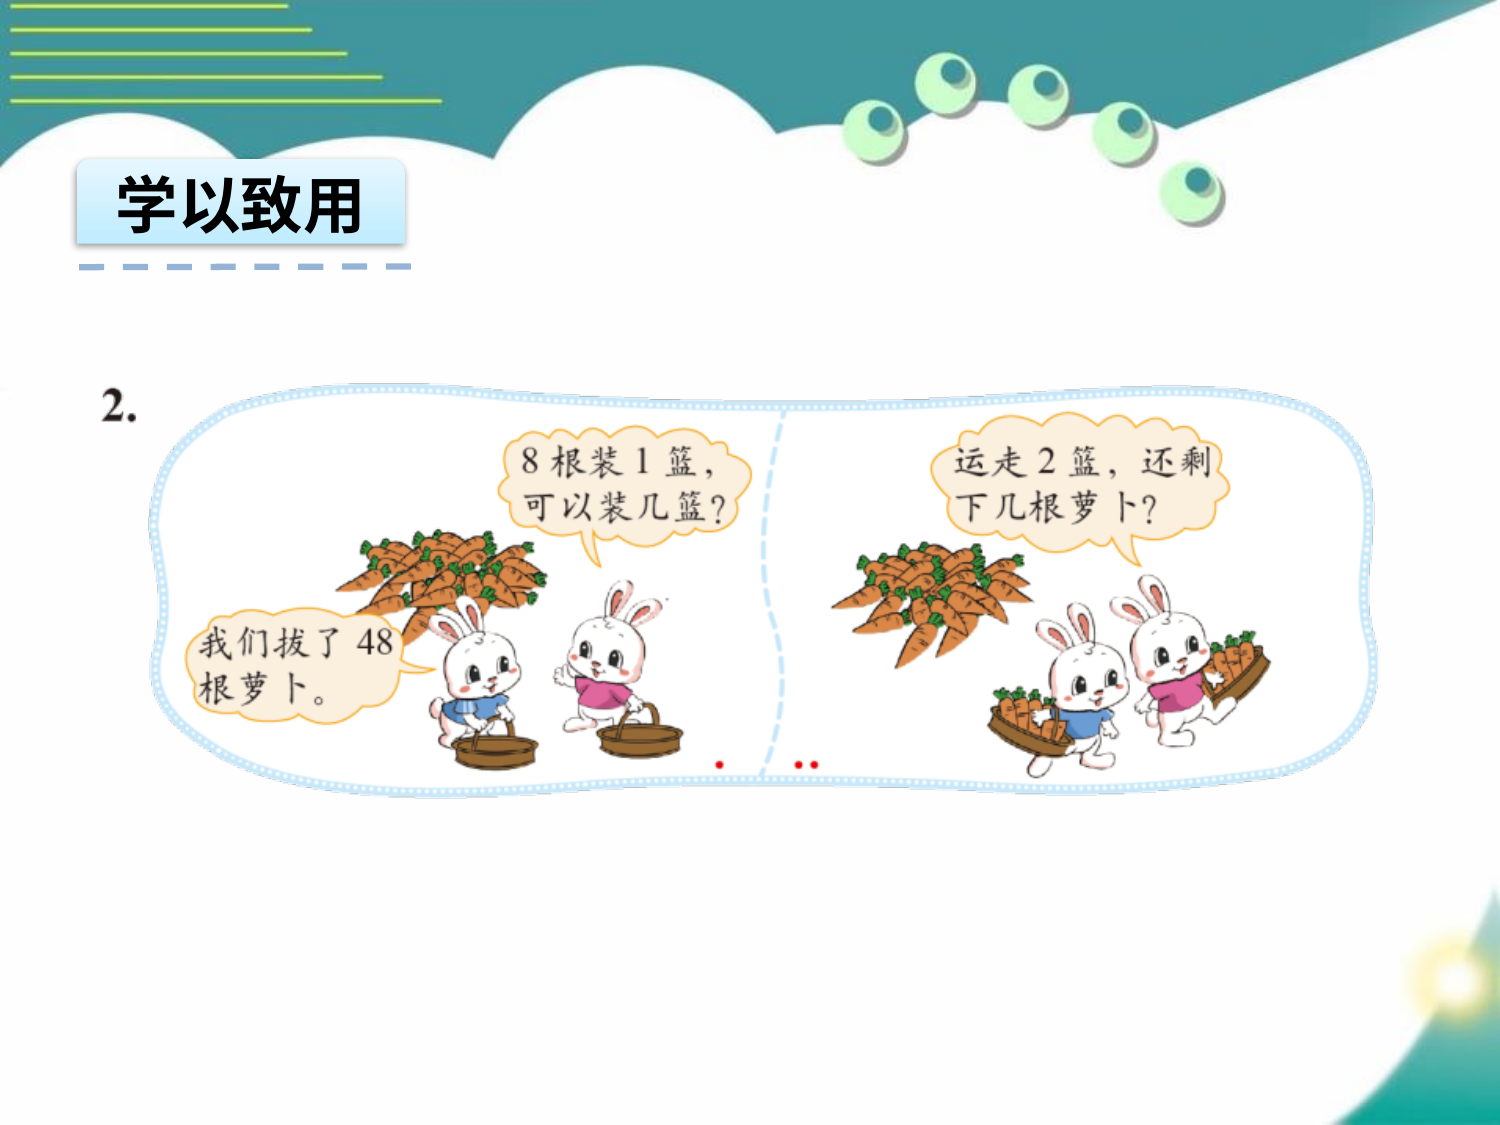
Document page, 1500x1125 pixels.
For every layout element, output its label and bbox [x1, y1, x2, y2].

text_box [76, 158, 420, 268]
picture [0, 0, 1500, 1125]
